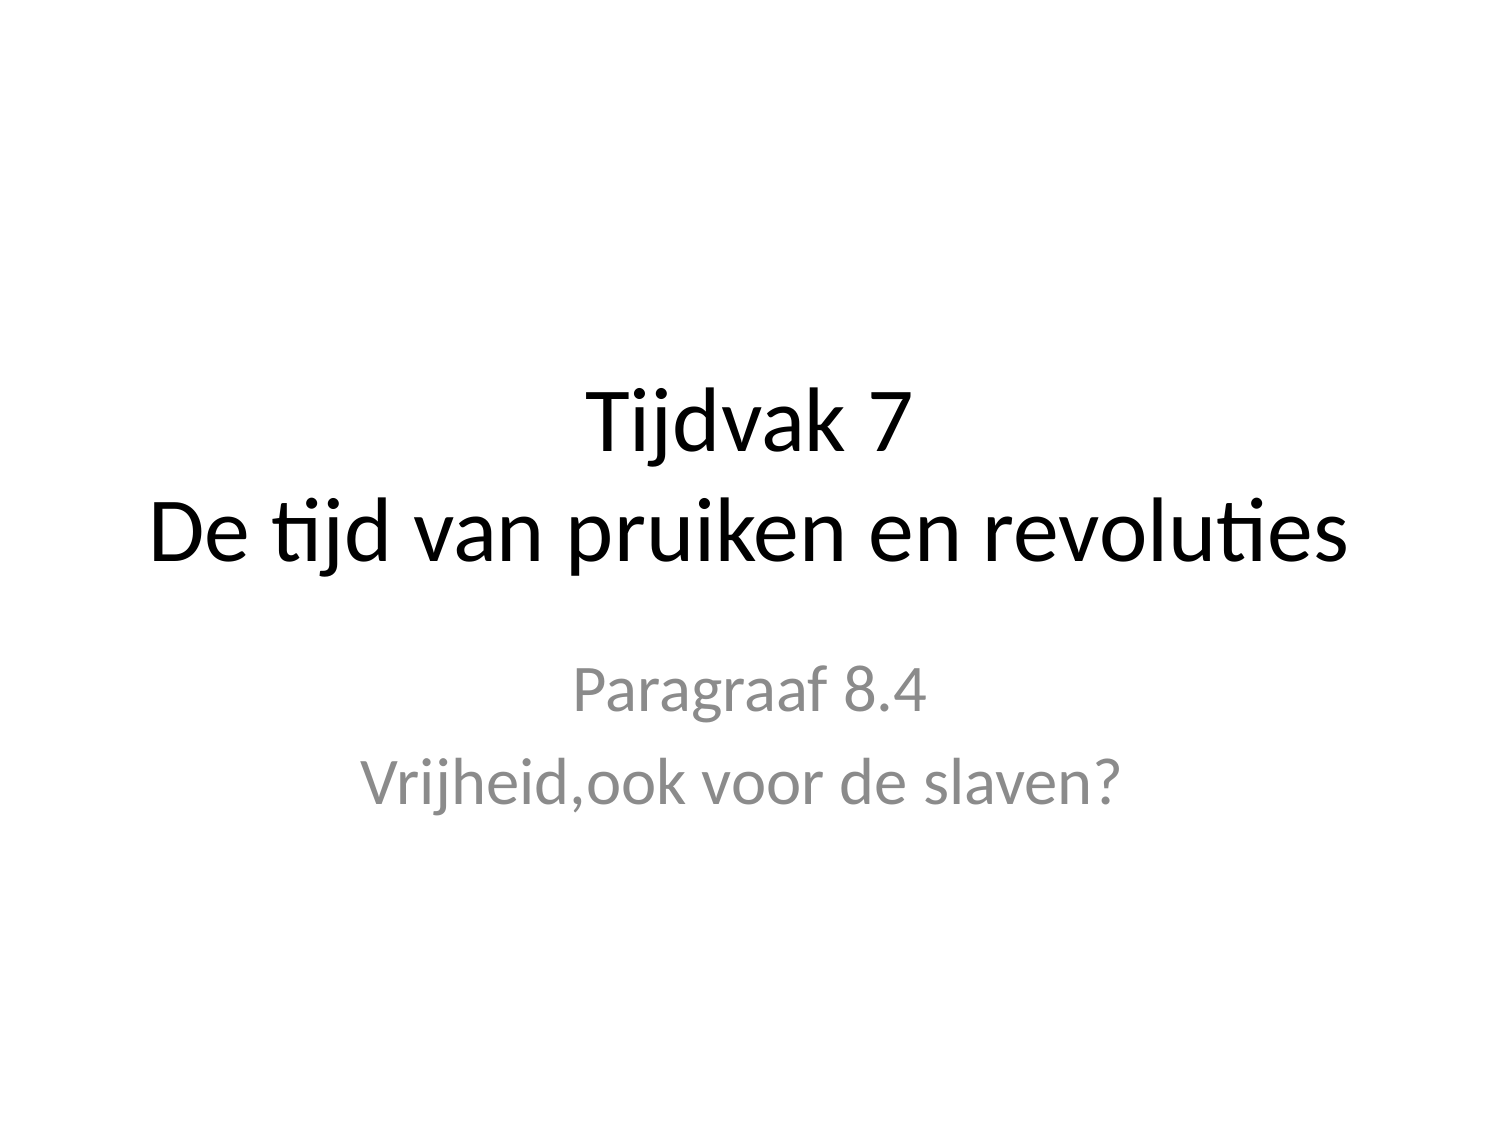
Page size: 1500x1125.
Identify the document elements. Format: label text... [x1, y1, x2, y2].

title Tijdvak 7 De tijd van pruiken en revoluties [112, 349, 1388, 591]
subtitle Paragraaf 8.4 Vrijheid,ook voor de slaven? [225, 637, 1275, 925]
